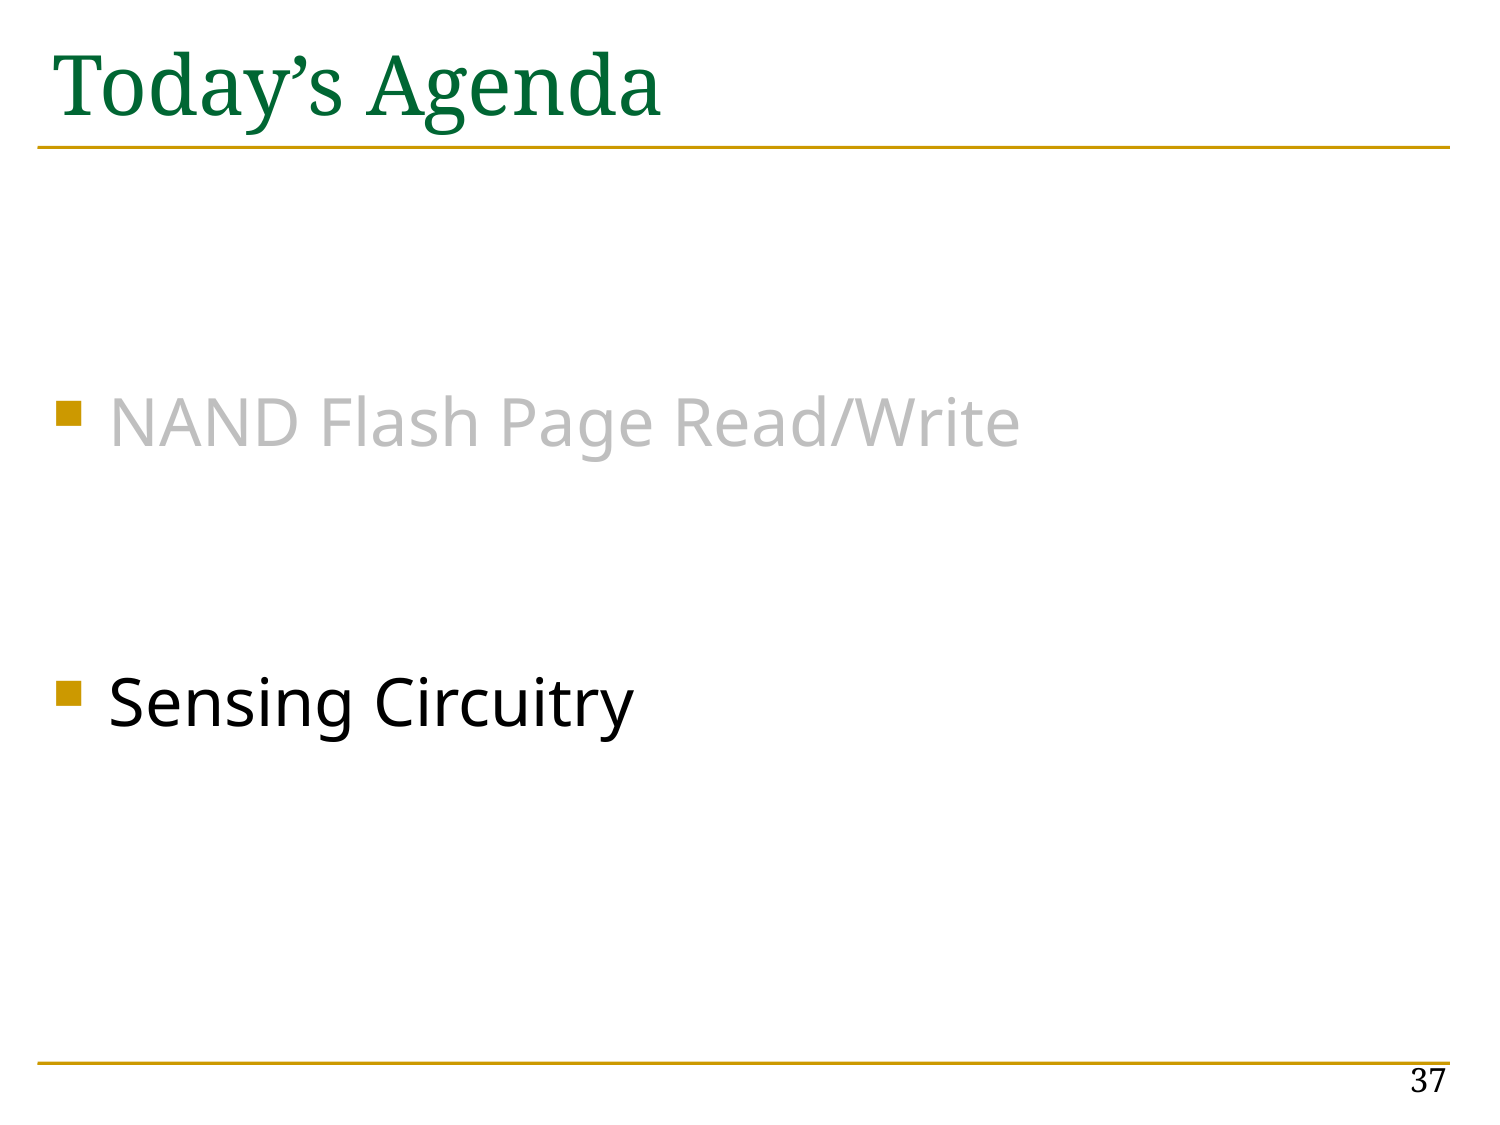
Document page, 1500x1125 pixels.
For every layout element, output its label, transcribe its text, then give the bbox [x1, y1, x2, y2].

list NAND Flash Page Read/Write Sensing Circuitry [37, 149, 1450, 1063]
title Today’s Agenda [37, 24, 1450, 149]
slide_number 37 [1111, 1036, 1462, 1112]
